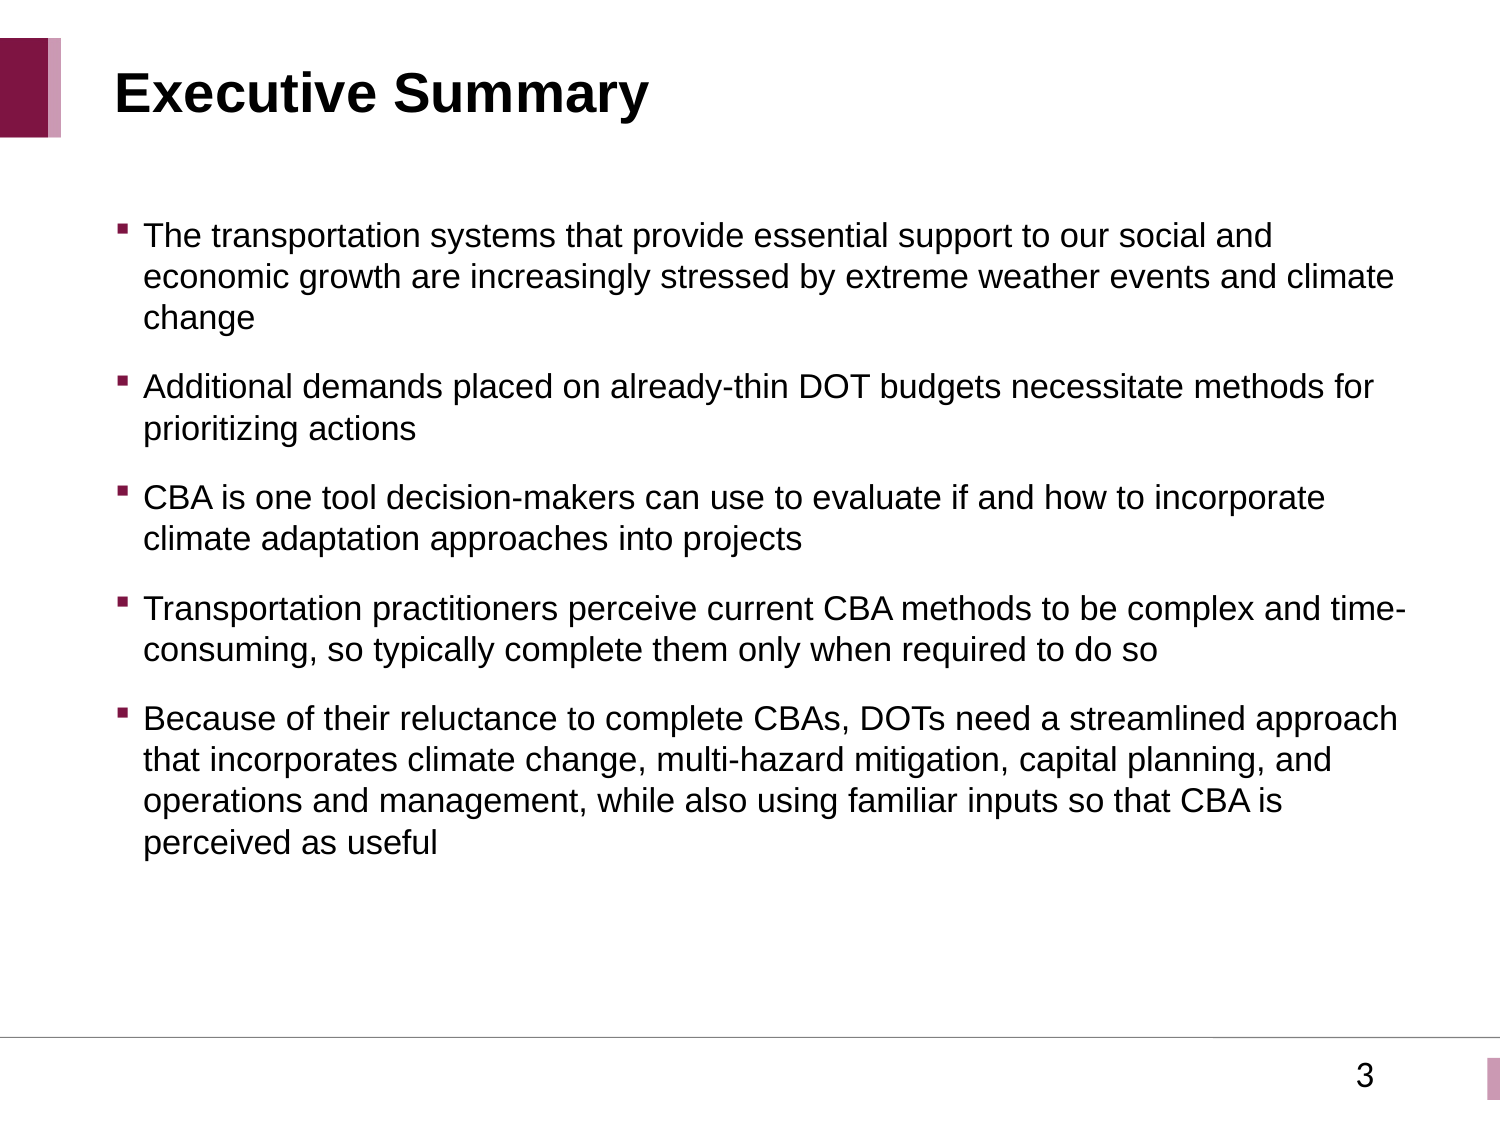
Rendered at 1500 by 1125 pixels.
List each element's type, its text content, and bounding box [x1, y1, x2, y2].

picture [0, 37, 63, 138]
slide_number 3 [1059, 1042, 1397, 1103]
list The transportation systems that provide essential support to our social and economic growth are increasingly stressed by extreme weather events and climate change Additional demands placed on already-thin DOT budgets necessitate methods for prioritizing actions CBA is one tool decision-makers can use to evaluate if and how to incorporate climate adaptation approaches into projects Transportation practitioners perceive current CBA methods to be complex and time-consuming, so typically complete them only when required to do so Because of their reluctance to complete CBAs, DOTs need a streamlined approach that incorporates climate change, multi-hazard mitigation, capital planning, and operations and management, while also using familiar inputs so that CBA is perceived as useful [99, 205, 1438, 874]
title Executive Summary [99, 37, 1438, 143]
